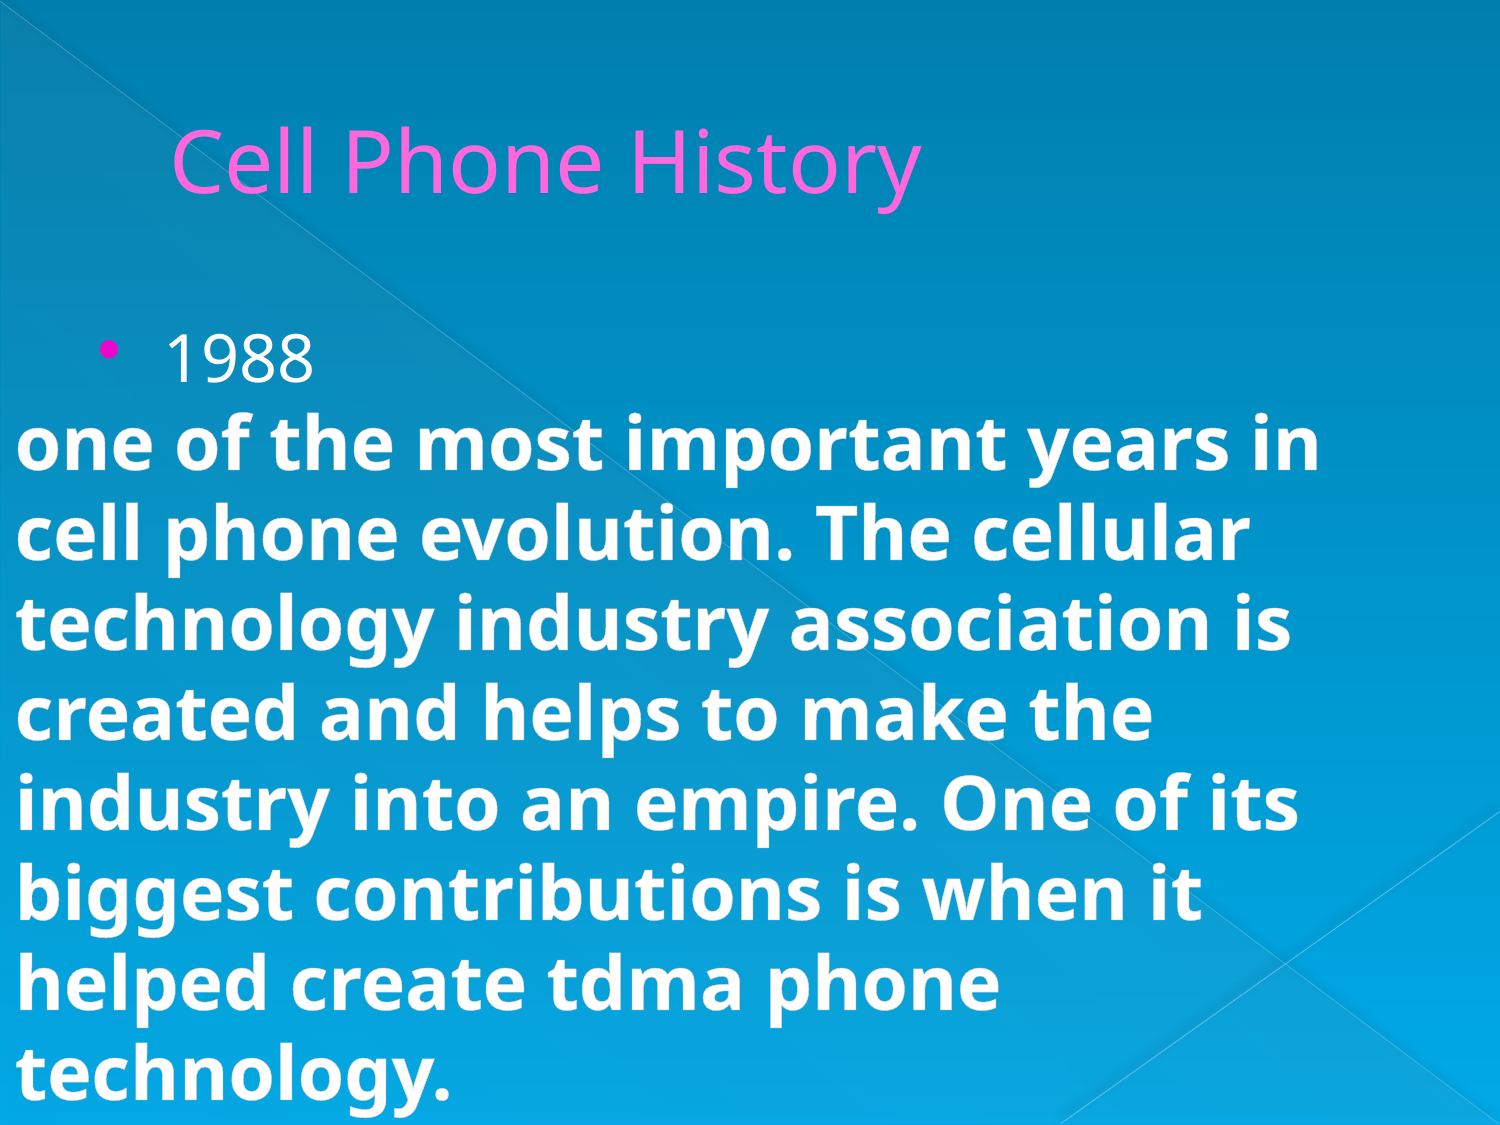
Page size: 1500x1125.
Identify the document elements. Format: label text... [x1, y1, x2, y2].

list 1988 [75, 308, 1425, 387]
text_box one of the most important years in cell phone evolution. The cellular technology industry association is created and helps to make the industry into an empire. One of its biggest contributions is when it helped create tdma phone technology. [0, 387, 1425, 1123]
title Cell Phone History [75, 43, 1425, 274]
